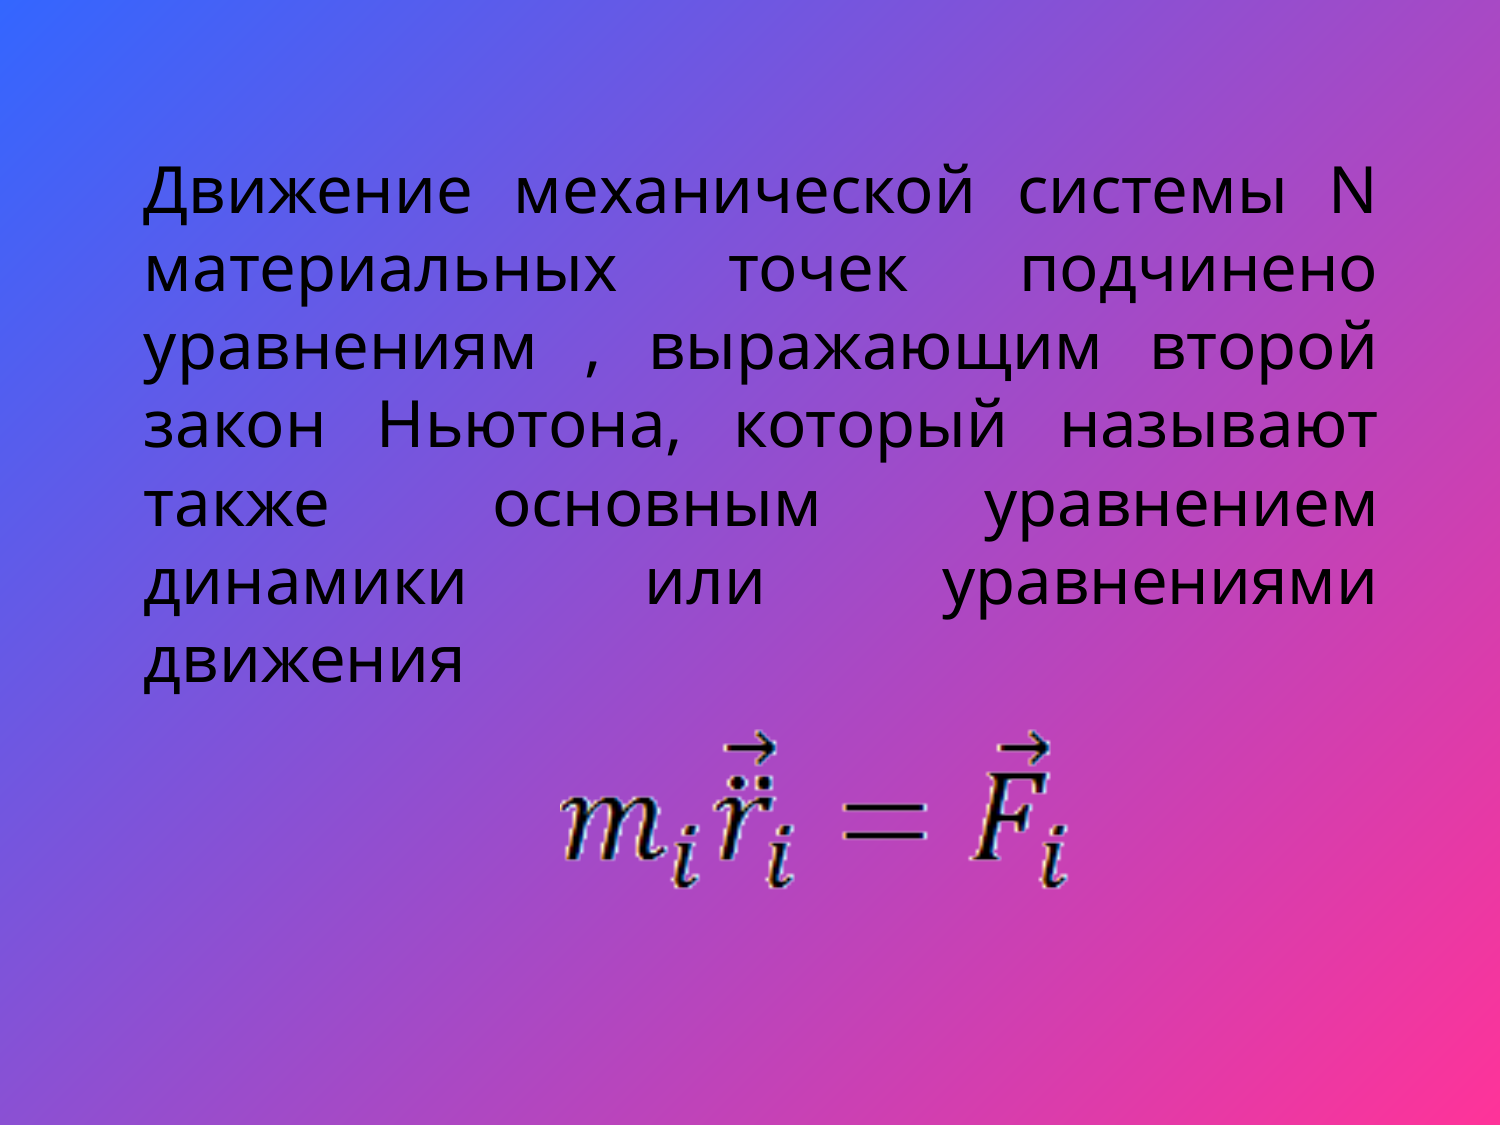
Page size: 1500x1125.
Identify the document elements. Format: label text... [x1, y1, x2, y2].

subtitle Движение механической системы N материальных точек подчинено уравнениям , выражающим второй закон Ньютона, который называют также основным уравнением динамики или уравнениями движения [128, 140, 1395, 704]
picture [560, 714, 1079, 915]
